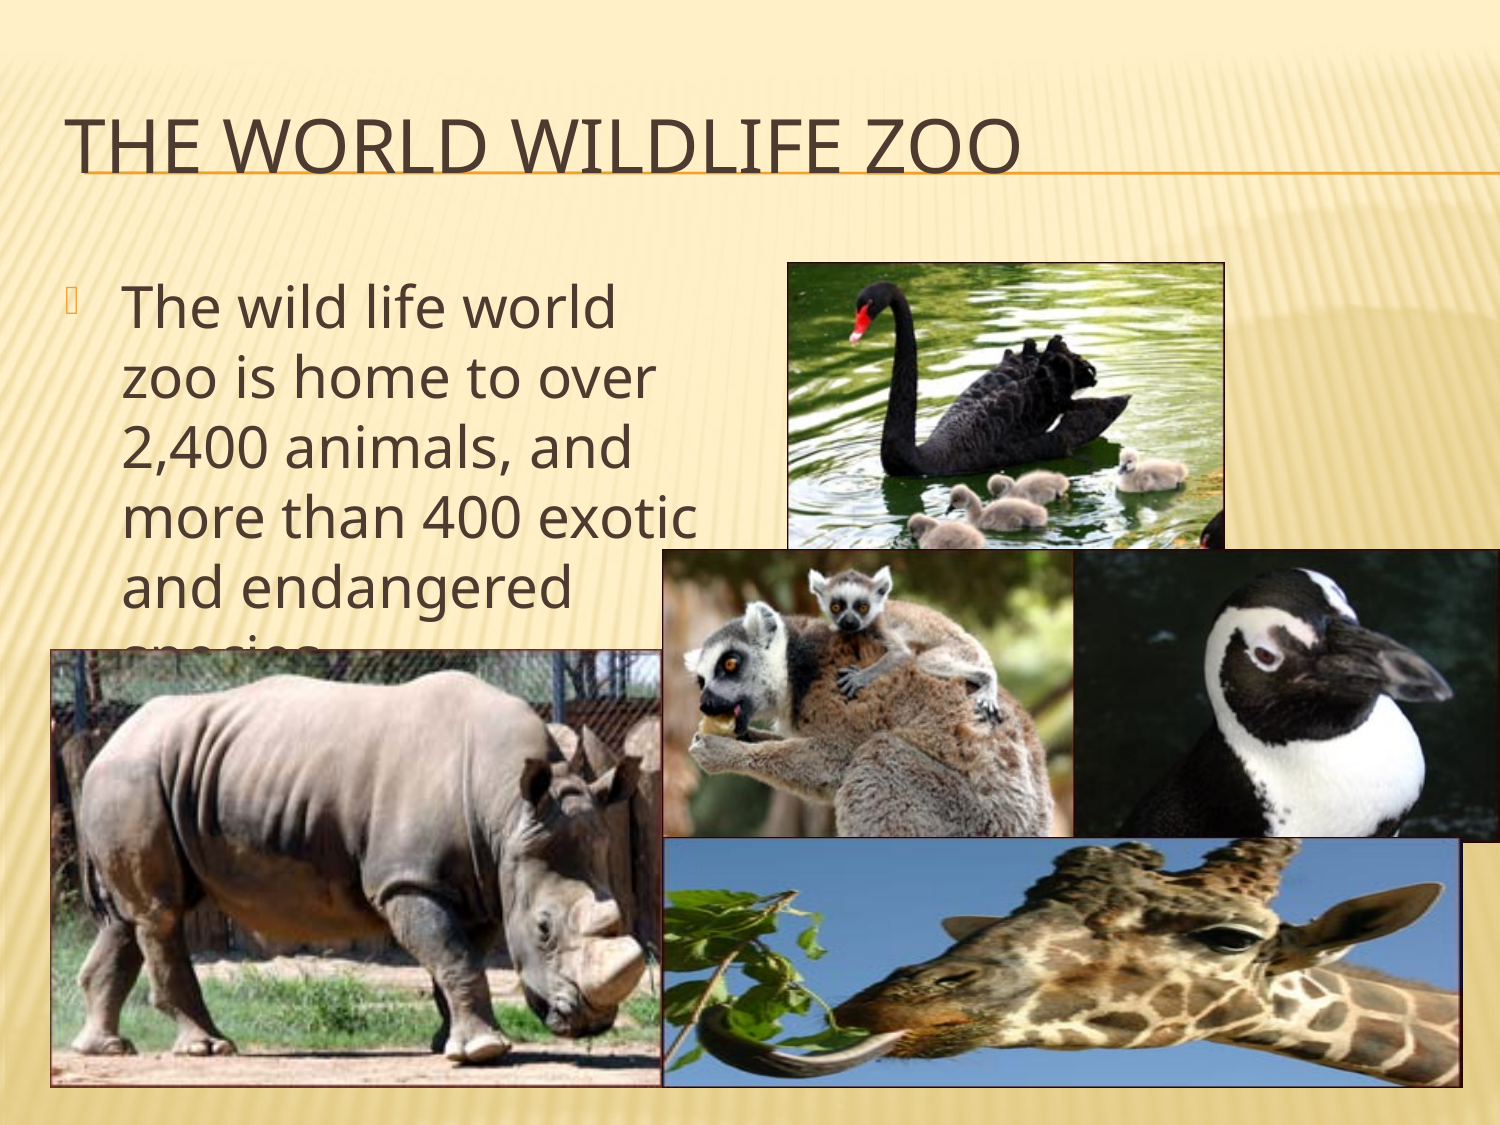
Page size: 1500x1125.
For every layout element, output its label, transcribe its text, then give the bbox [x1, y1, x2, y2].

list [787, 262, 1226, 547]
title The world wildlife zoo [49, 75, 1475, 213]
list The wild life world zoo is home to over 2,400 animals, and more than 400 exotic and endangered species. [50, 262, 738, 649]
picture [49, 649, 660, 1088]
picture [662, 549, 1500, 1088]
